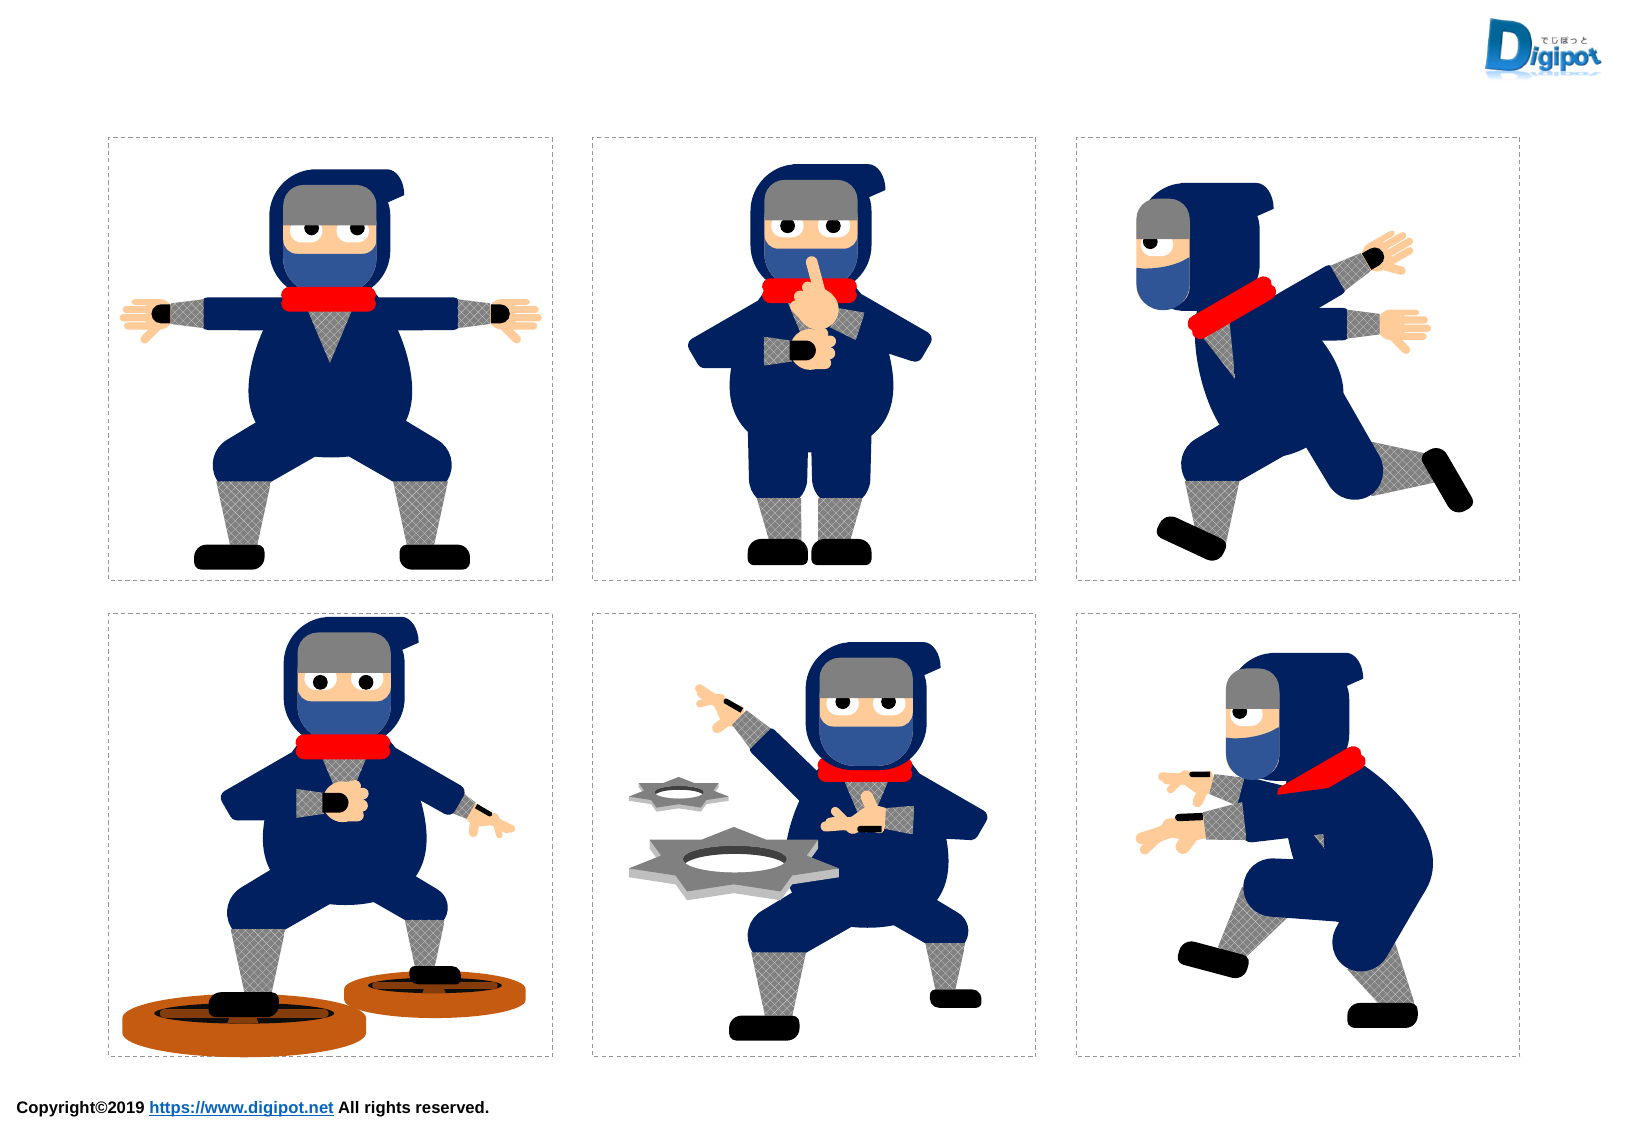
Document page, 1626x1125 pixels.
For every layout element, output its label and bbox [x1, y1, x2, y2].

text_box [1135, 652, 1441, 1029]
text_box [1136, 182, 1460, 552]
text_box [628, 642, 988, 1041]
text_box [687, 164, 932, 566]
picture [1485, 18, 1602, 82]
text_box [122, 616, 526, 1058]
text_box [119, 169, 542, 570]
